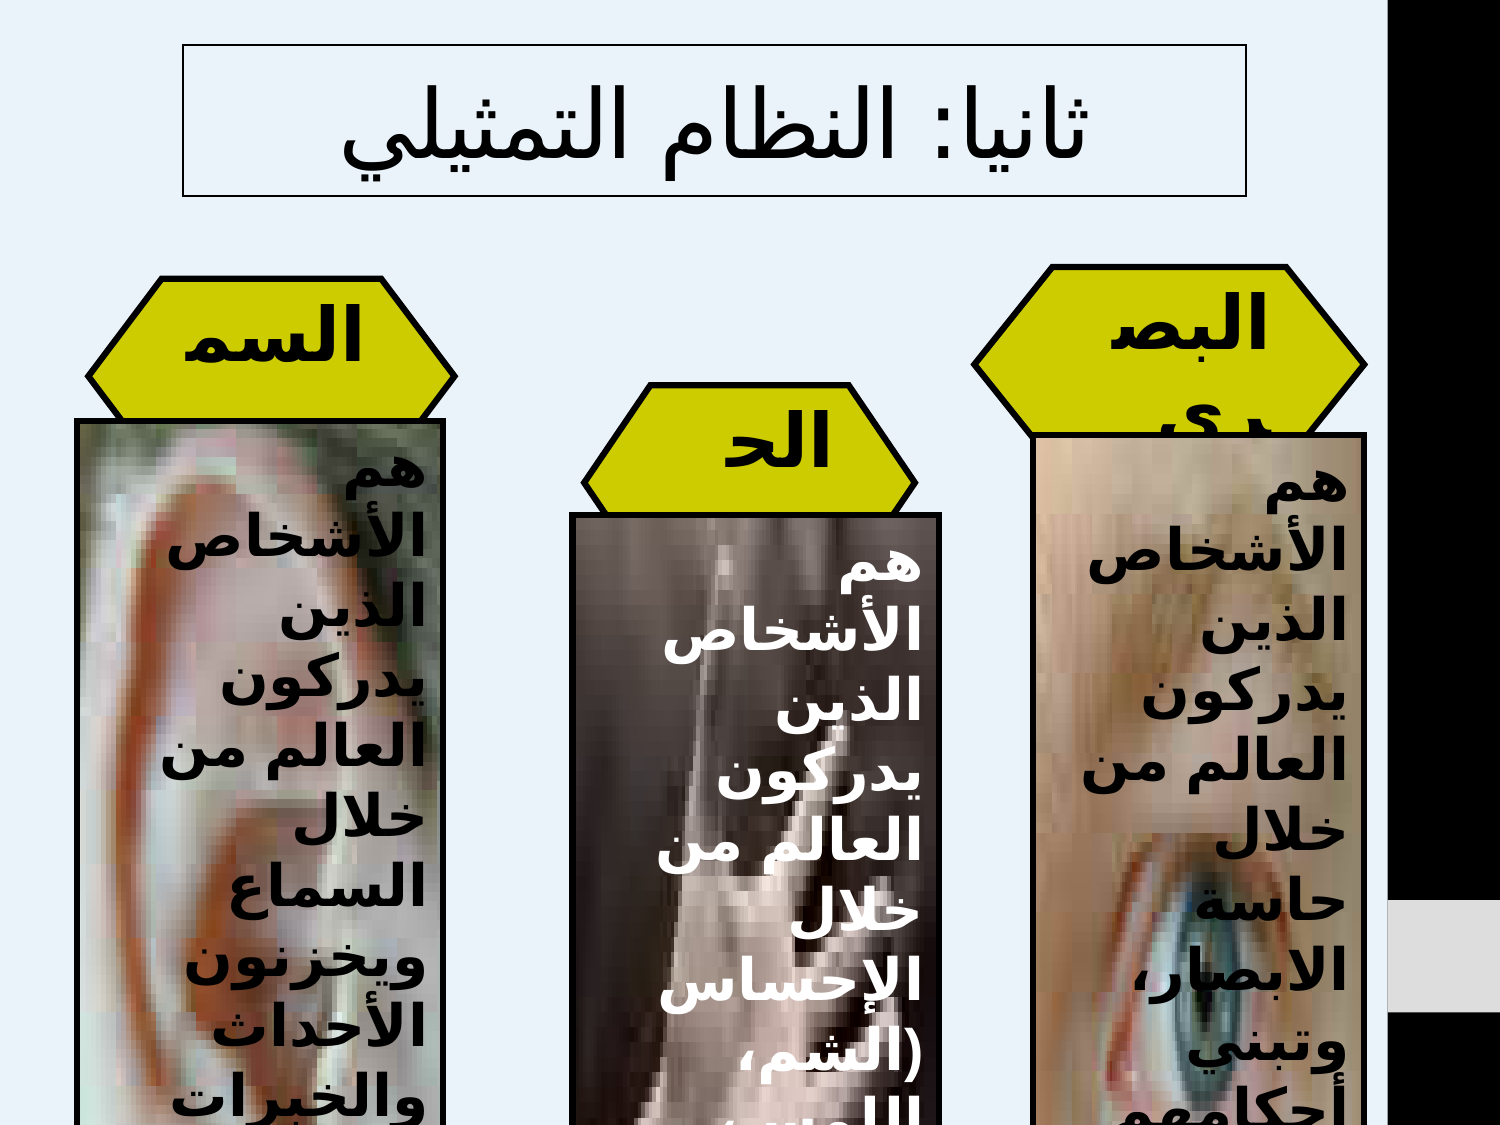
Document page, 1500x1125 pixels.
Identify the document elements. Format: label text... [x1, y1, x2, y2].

text_box هم الأشخاص الذين يدركون العالم من خلال السماع ويخزنون الأحداث والخبرات من خلال الأصوات المسموعة [76, 420, 443, 1125]
text_box الحسي [584, 385, 915, 515]
text_box البصري [974, 267, 1365, 438]
text_box هم الأشخاص الذين يدركون العالم من خلال الإحساس (الشم، اللمس، الذوق) ويحكمون على الأمو رمن إحساسهم [572, 515, 939, 1125]
title ثانيا: النظام التمثيلي [182, 45, 1246, 197]
text_box هم الأشخاص الذين يدركون العالم من خلال حاسة الابصار، وتبني أحكامهم ورؤاهم للأمور من نافذة البصر [1033, 435, 1365, 1125]
text_box السمعي [88, 278, 455, 420]
